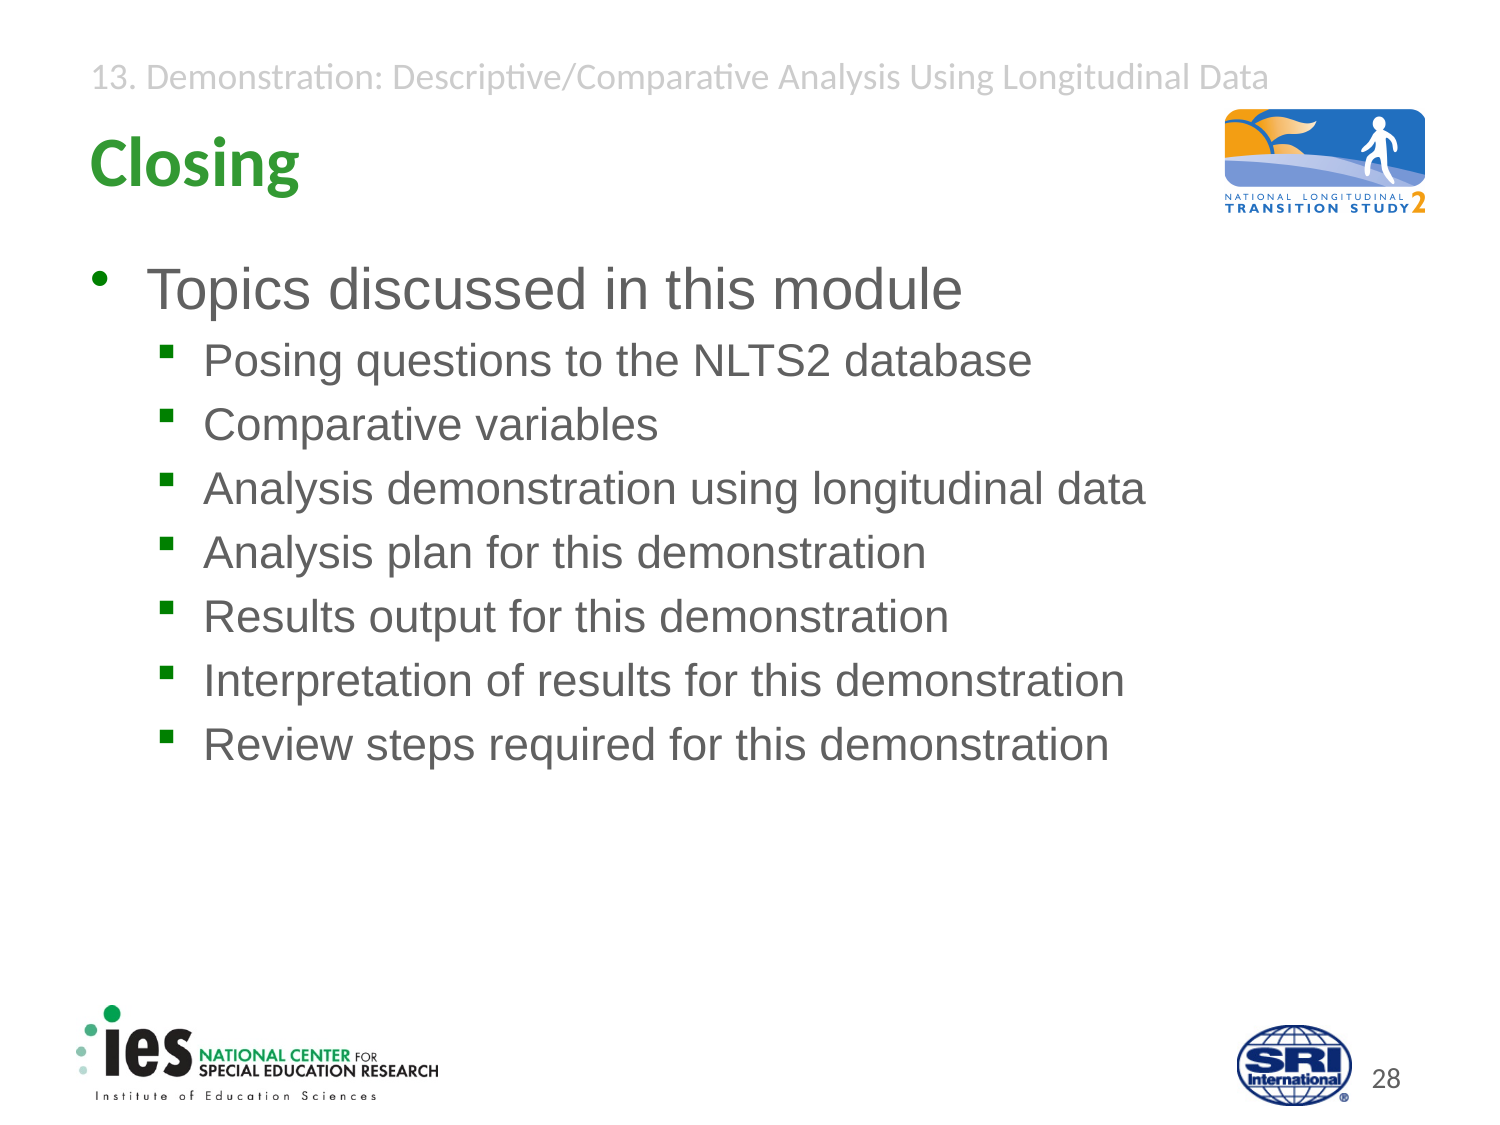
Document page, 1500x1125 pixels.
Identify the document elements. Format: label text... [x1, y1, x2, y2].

picture [76, 1005, 438, 1100]
list Topics discussed in this module Posing questions to the NLTS2 database Comparative variables Analysis demonstration using longitudinal data Analysis plan for this demonstration Results output for this demonstration Interpretation of results for this demonstration Review steps required for this demonstration [74, 243, 1426, 987]
picture [1237, 1025, 1352, 1106]
slide_number 27 [1312, 1051, 1417, 1125]
title Closing [74, 90, 1426, 226]
